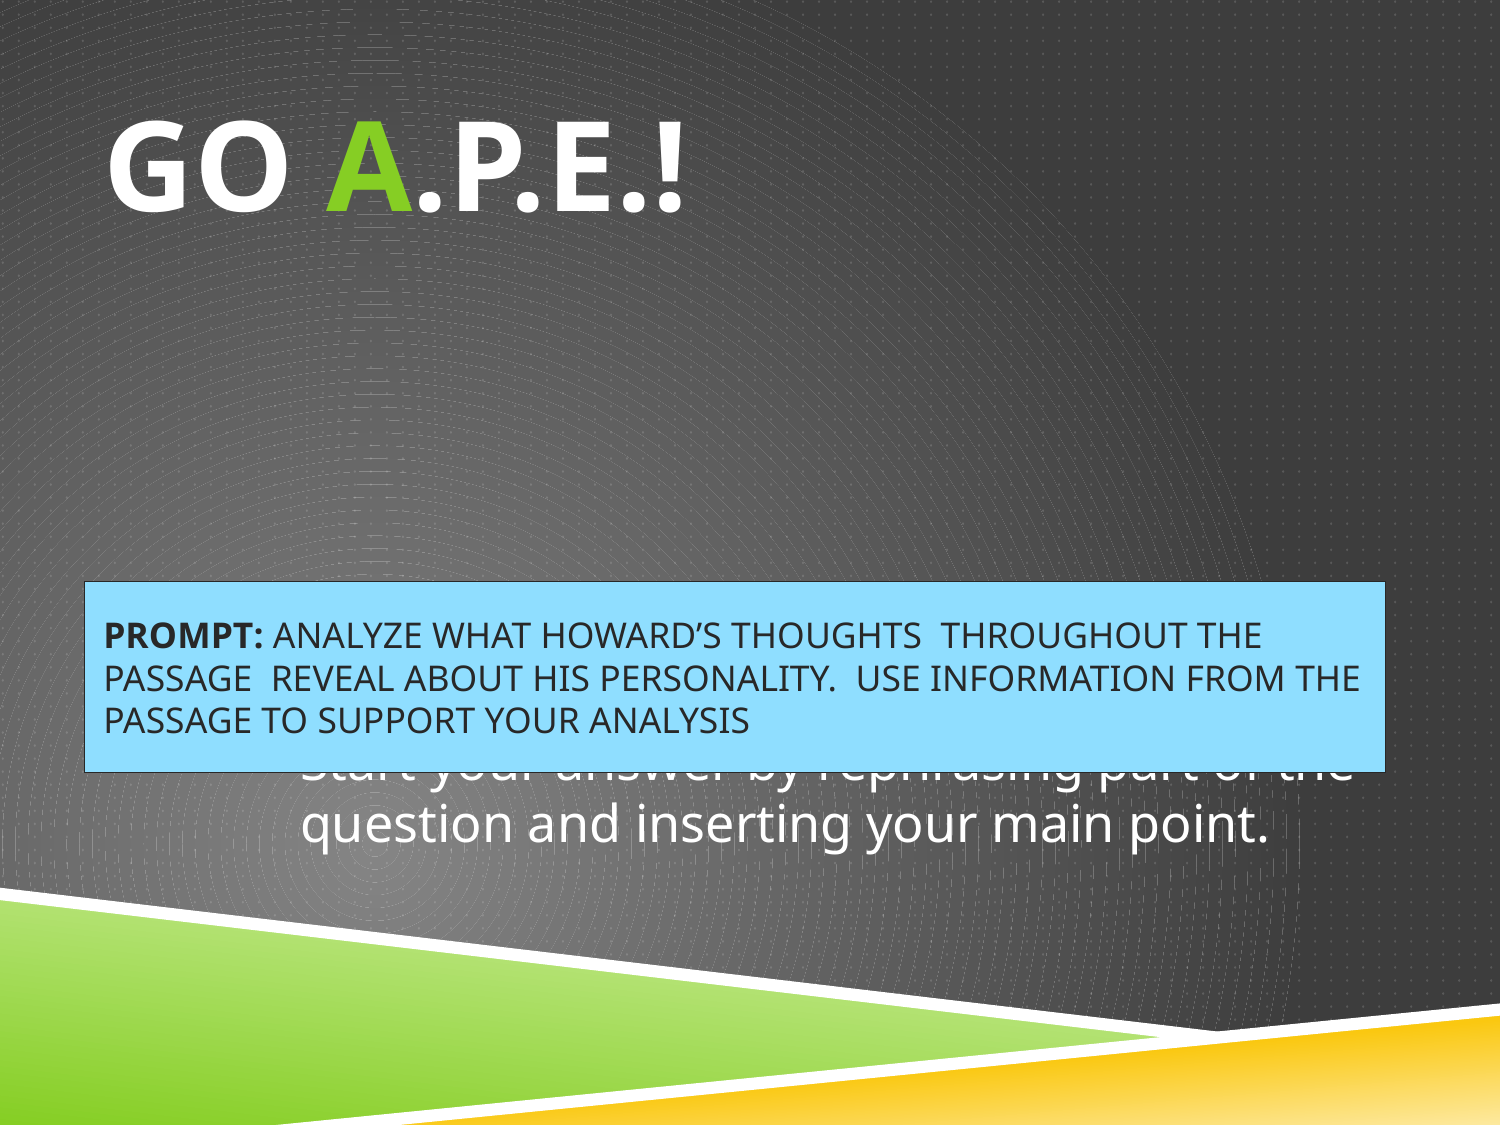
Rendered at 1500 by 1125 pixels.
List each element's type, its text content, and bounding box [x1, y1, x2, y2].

list A - Answer the question Start your answer by rephrasing part of the question and inserting your main point. [112, 255, 1416, 938]
text_box PROMPT: ANALYZE WHAT HOWARD’S THOUGHTS THROUGHOUT THE PASSAGE REVEAL ABOUT HIS PERSONALITY. USE INFORMATION FROM THE PASSAGE TO SUPPORT YOUR ANALYSIS [84, 581, 1386, 773]
title GO A.P.E.! [103, 68, 1379, 256]
